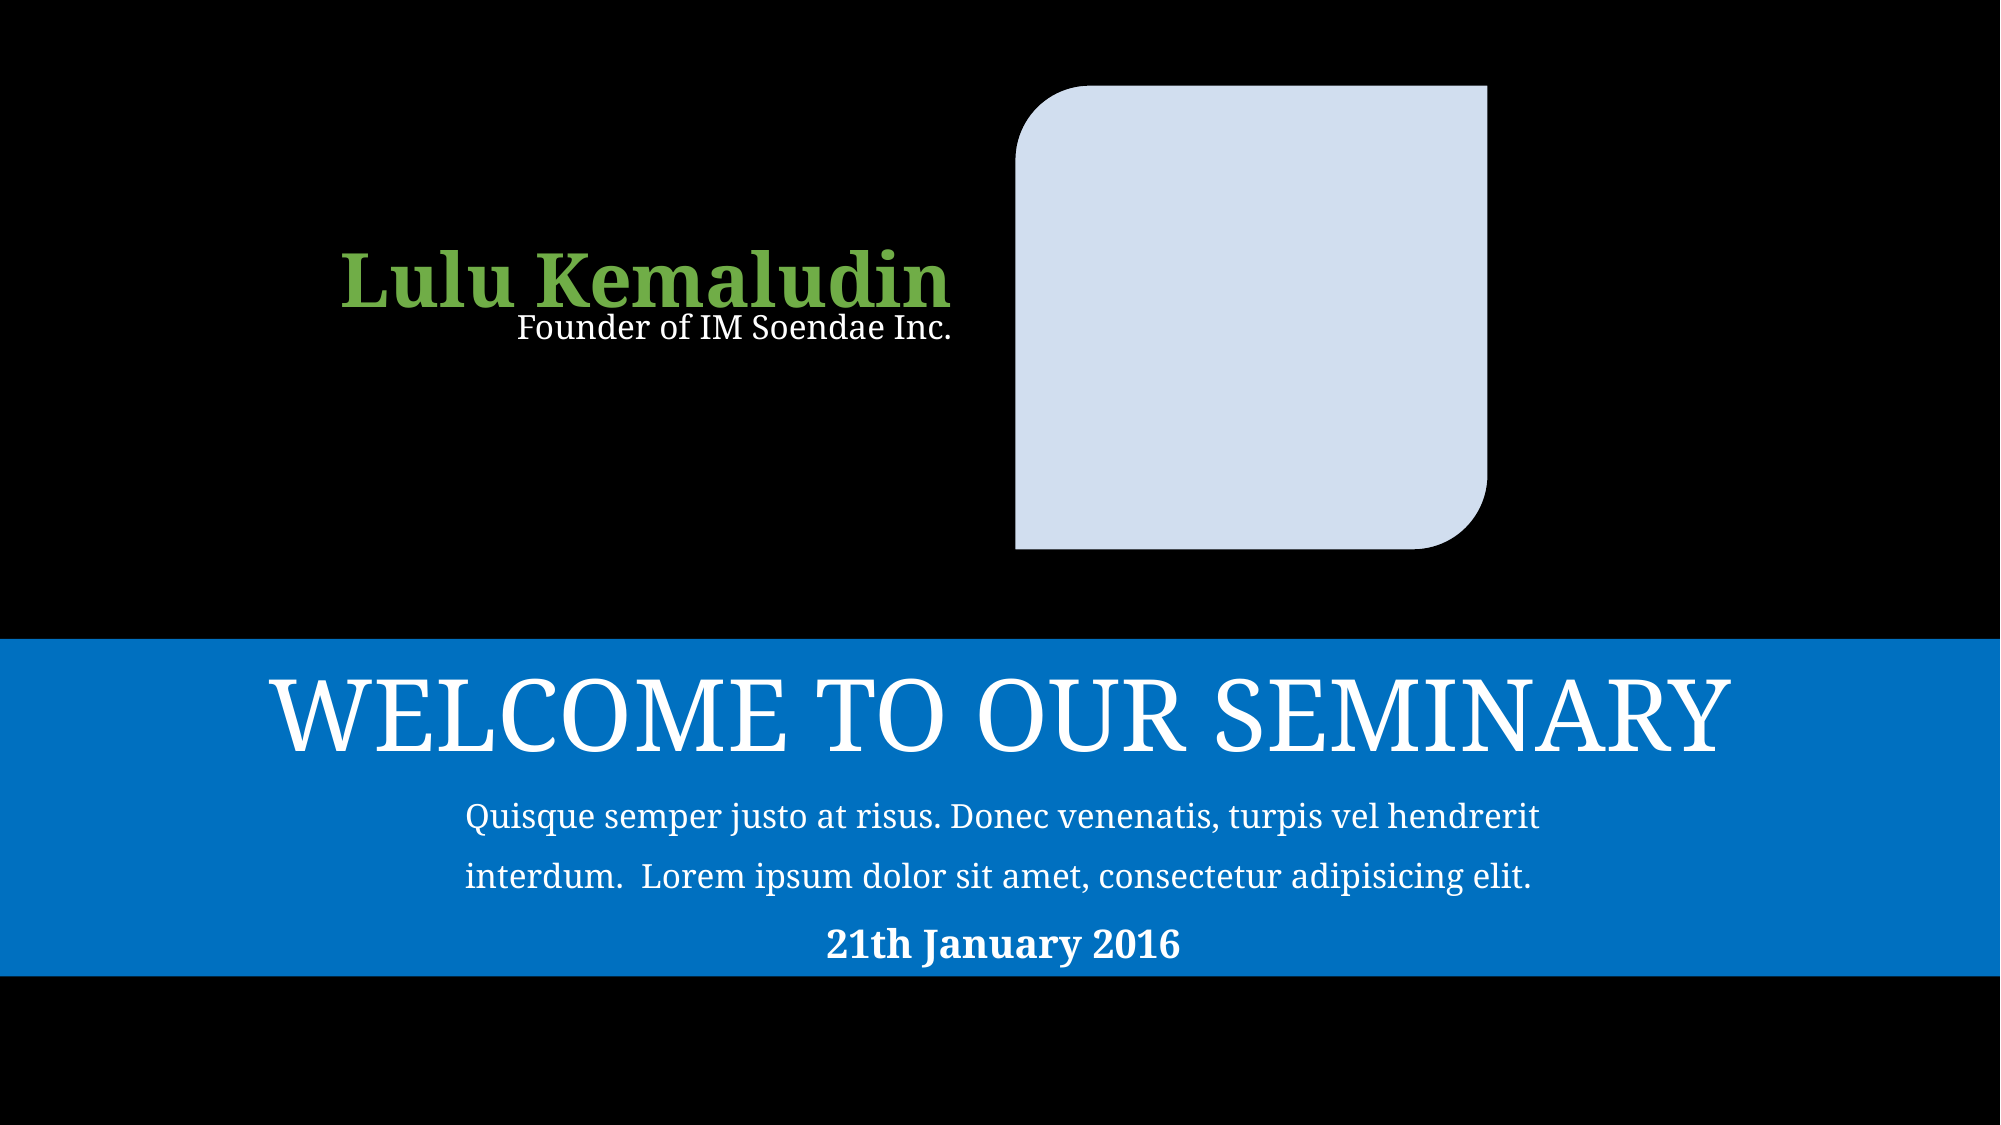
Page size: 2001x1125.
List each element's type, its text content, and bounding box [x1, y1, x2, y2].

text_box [972, 80, 1493, 555]
text_box Lulu Kemaludin [288, 177, 972, 276]
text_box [0, 638, 2000, 977]
text_box Founder of IM Soendae Inc. [288, 276, 972, 357]
